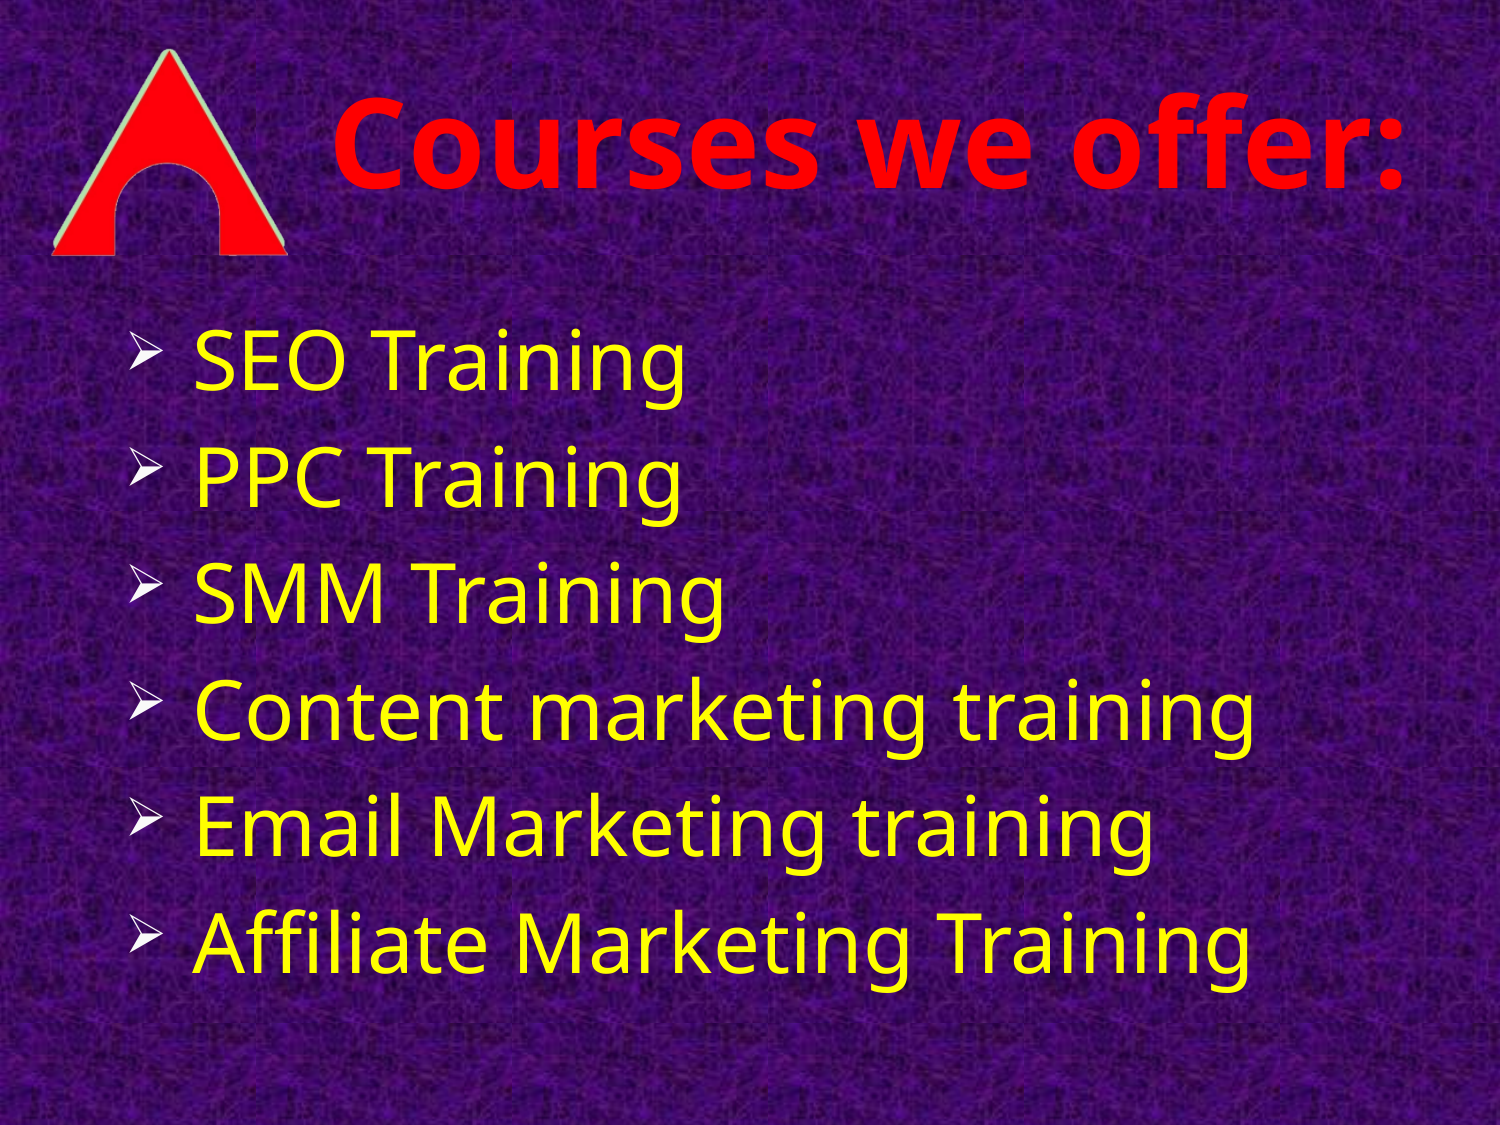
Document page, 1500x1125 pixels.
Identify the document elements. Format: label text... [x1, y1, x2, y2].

picture [0, 0, 1500, 1125]
list SEO Training PPC Training SMM Training Content marketing training Email Marketing training Affiliate Marketing Training [87, 299, 1438, 1073]
title Courses we offer: [292, 45, 1425, 233]
